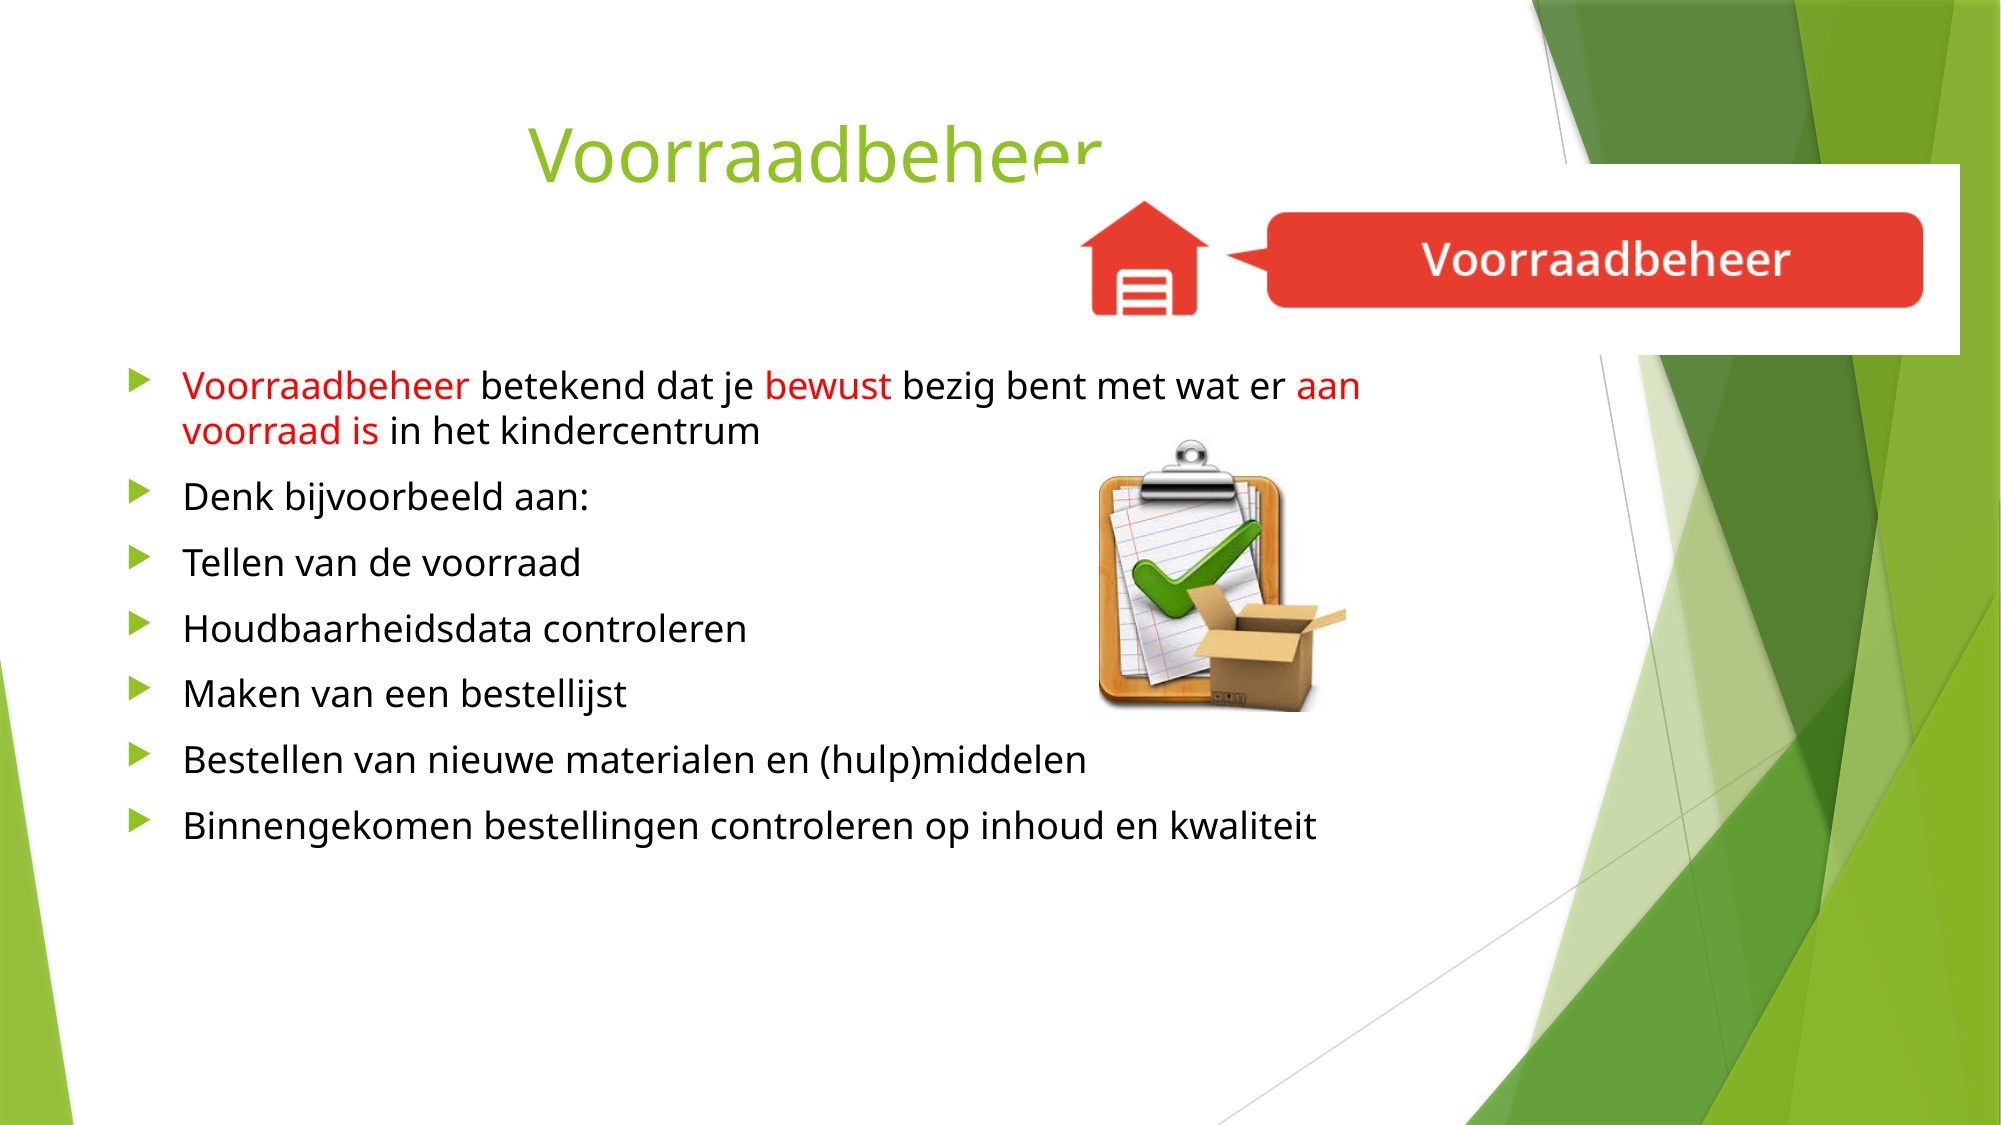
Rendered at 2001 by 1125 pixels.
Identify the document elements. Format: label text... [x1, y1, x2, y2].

list Voorraadbeheer betekend dat je bewust bezig bent met wat er aan voorraad is in het kindercentrum Denk bijvoorbeeld aan: Tellen van de voorraad Houdbaarheidsdata controleren Maken van een bestellijst Bestellen van nieuwe materialen en (hulp)middelen Binnengekomen bestellingen controleren op inhoud en kwaliteit [111, 354, 1522, 992]
picture [1098, 438, 1346, 713]
title Voorraadbeheer [111, 99, 1522, 317]
picture [1037, 164, 1960, 355]
